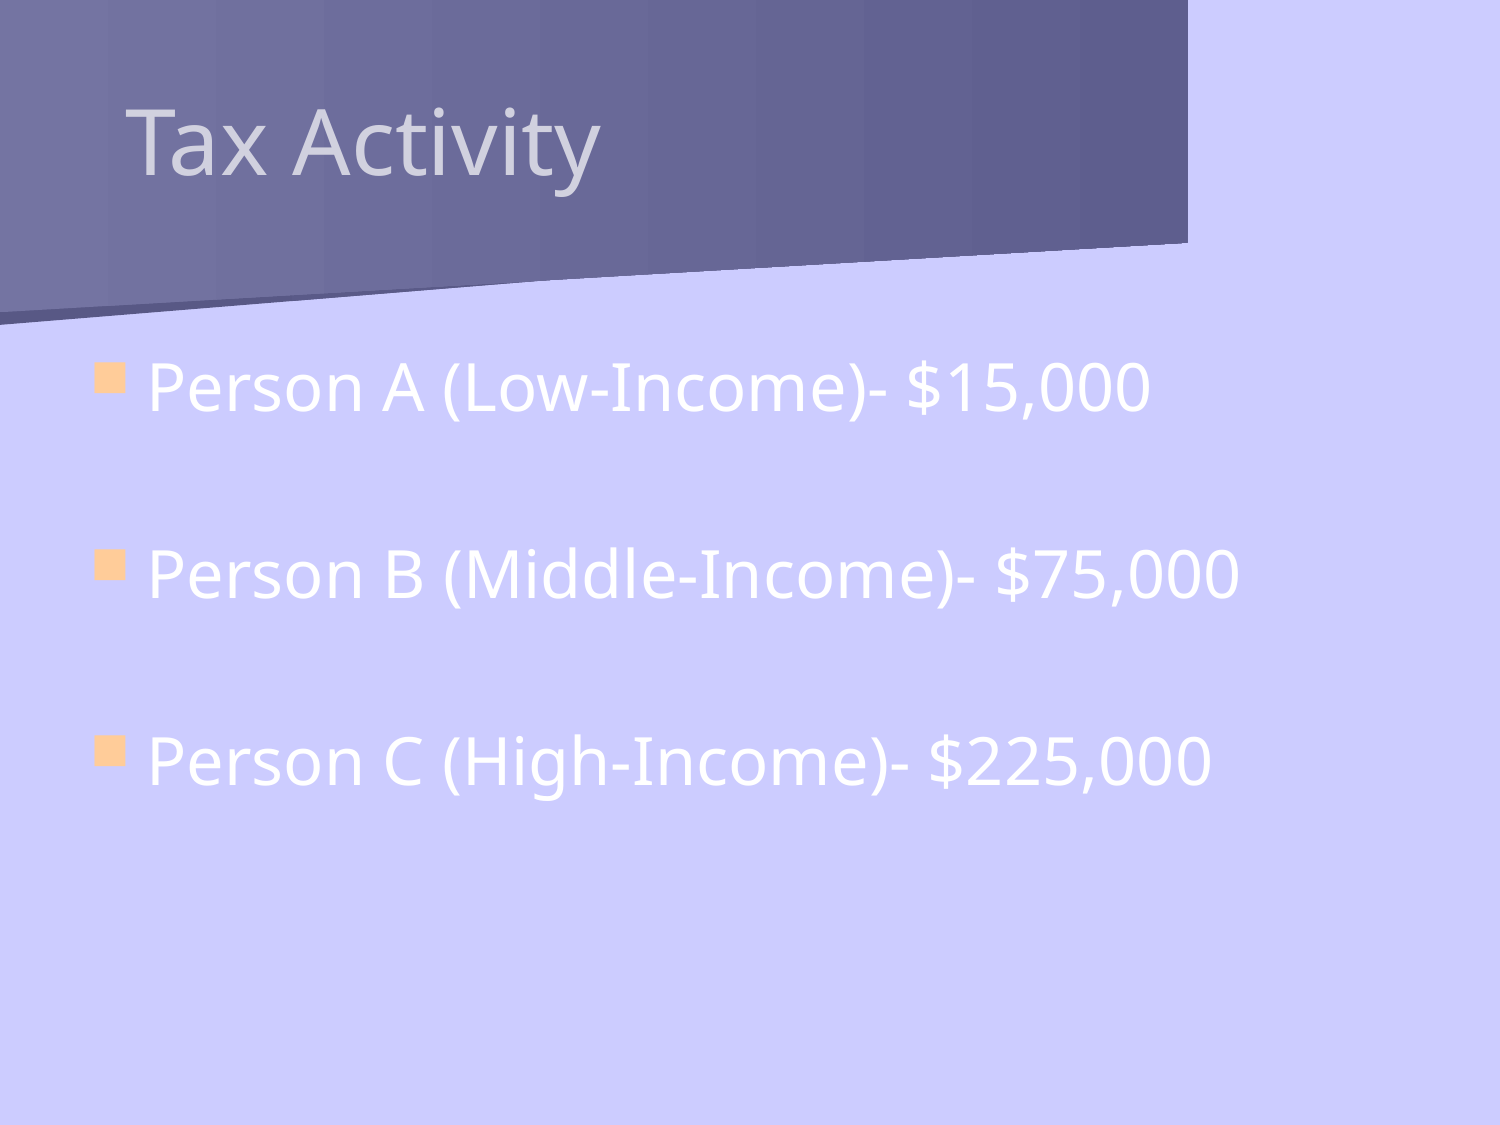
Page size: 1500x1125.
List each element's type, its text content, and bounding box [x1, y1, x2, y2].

list Person A (Low-Income)- $15,000 Person B (Middle-Income)- $75,000 Person C (High-Income)- $225,000 [74, 337, 1426, 1076]
title Tax Activity [0, 44, 1101, 233]
